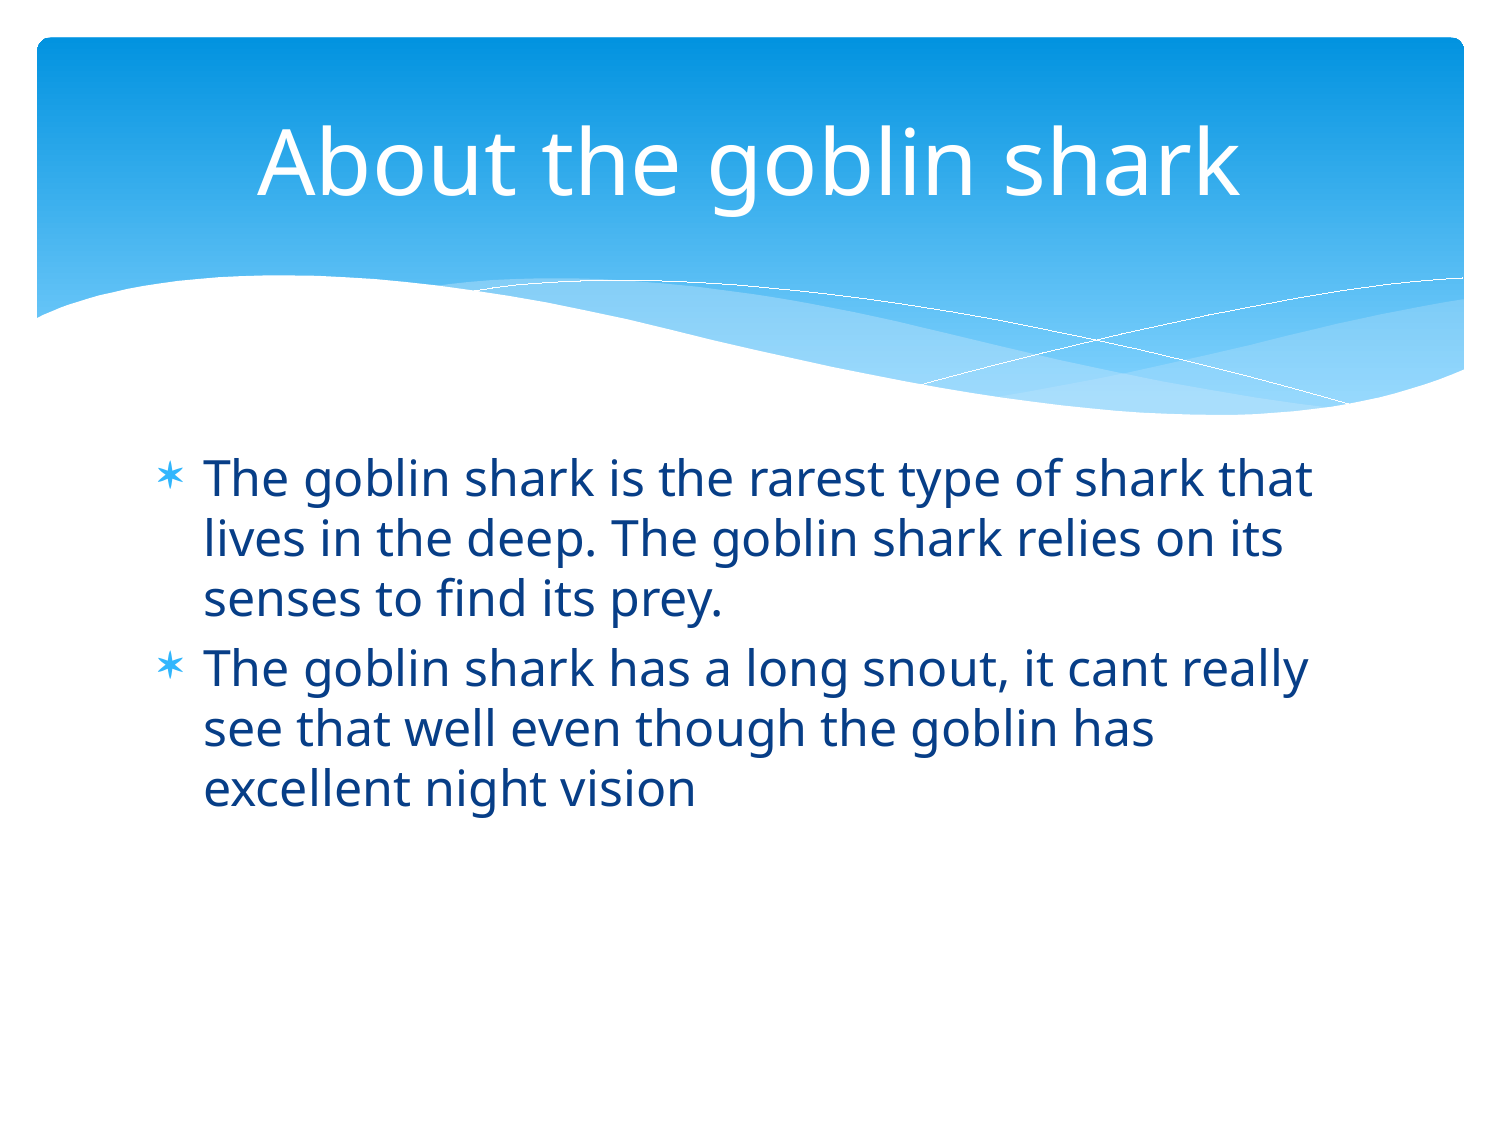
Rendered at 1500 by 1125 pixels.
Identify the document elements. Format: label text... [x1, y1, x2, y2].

title About the goblin shark [75, 55, 1425, 261]
list The goblin shark is the rarest type of shark that lives in the deep. The goblin shark relies on its senses to find its prey. The goblin shark has a long snout, it cant really see that well even though the goblin has excellent night vision [143, 438, 1359, 1005]
